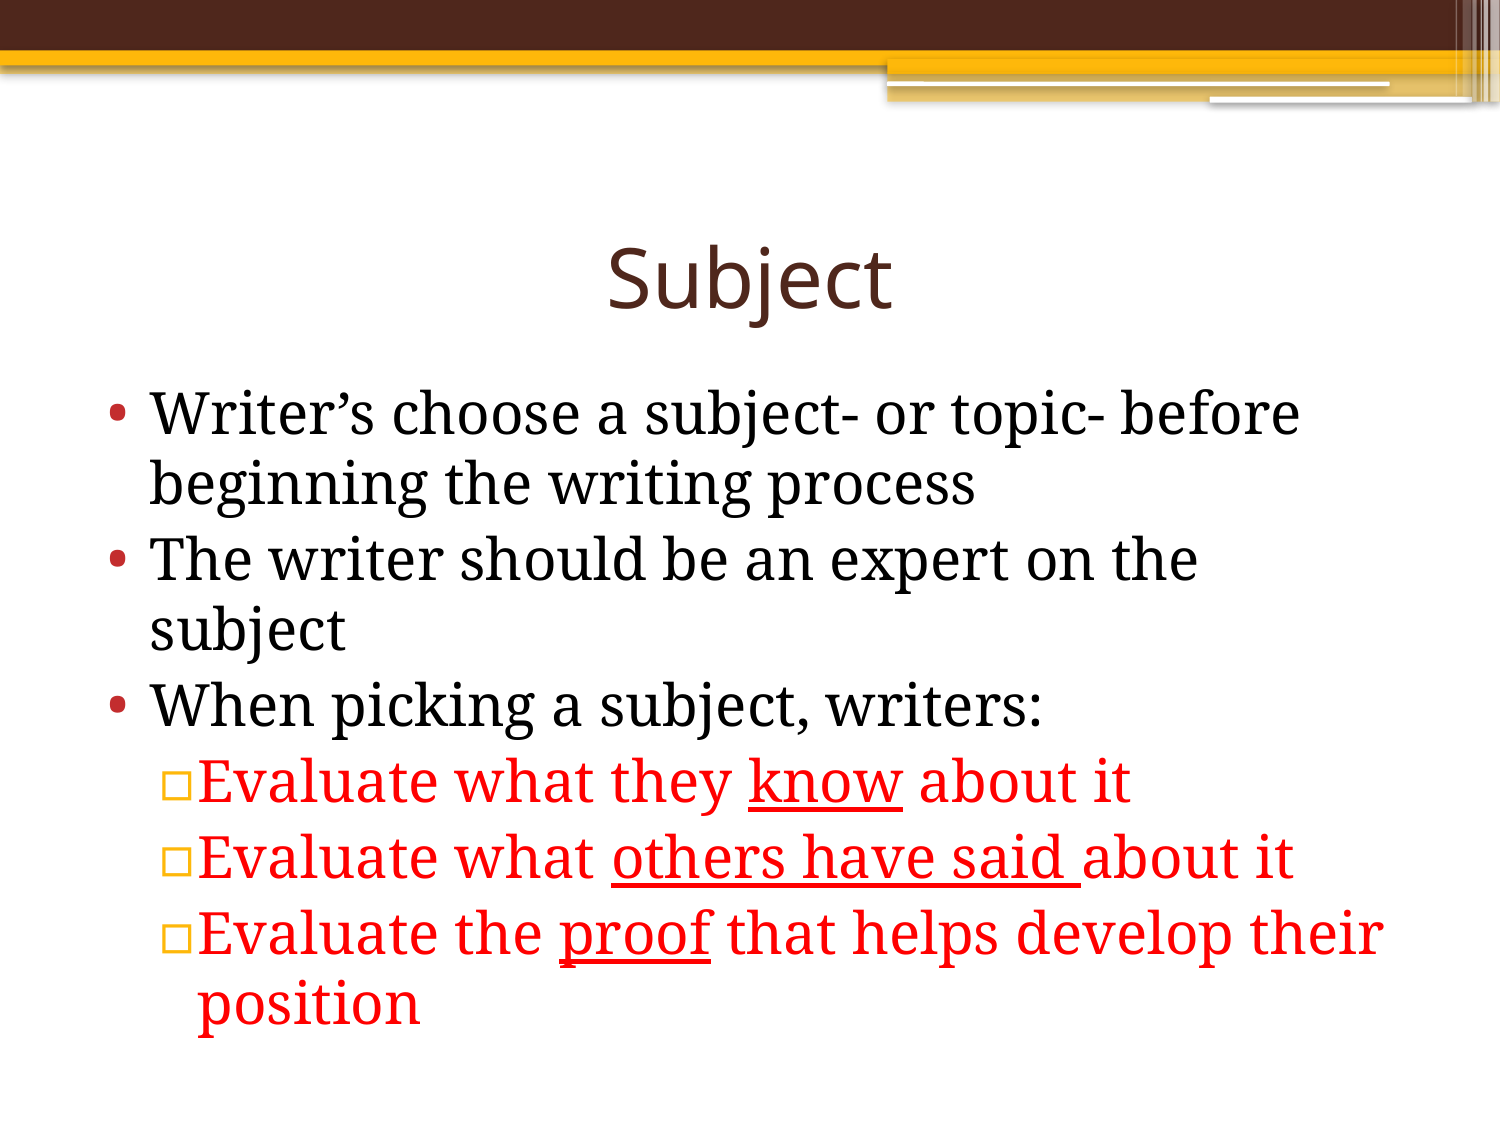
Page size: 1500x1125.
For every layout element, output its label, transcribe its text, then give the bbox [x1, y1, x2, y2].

title Subject [75, 187, 1425, 363]
list Writer’s choose a subject- or topic- before beginning the writing process The writer should be an expert on the subject When picking a subject, writers: Evaluate what they know about it Evaluate what others have said about it Evaluate the proof that helps develop their position [75, 368, 1425, 1079]
